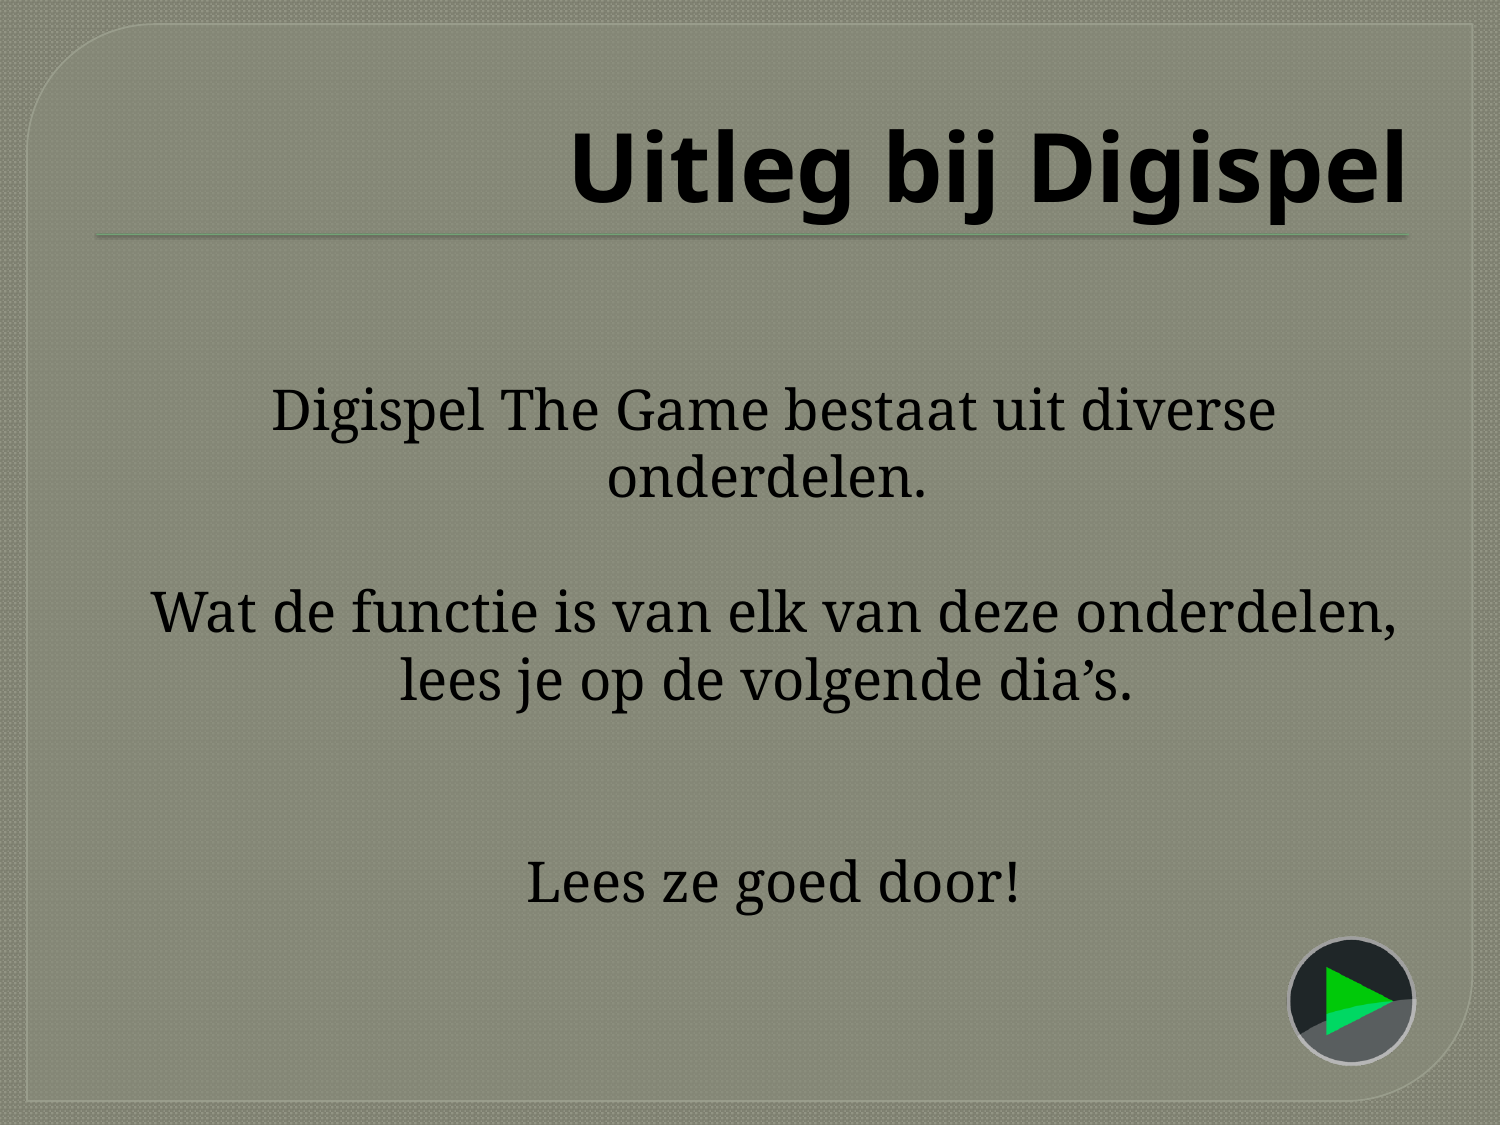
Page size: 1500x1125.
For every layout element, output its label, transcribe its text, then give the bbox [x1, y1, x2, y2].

list Digispel The Game bestaat uit diverse onderdelen. Wat de functie is van elk van deze onderdelen, lees je op de volgende dia’s. Lees ze goed door! [88, 231, 1461, 988]
title Uitleg bij Digispel [75, 41, 1425, 230]
picture [1269, 917, 1434, 1083]
